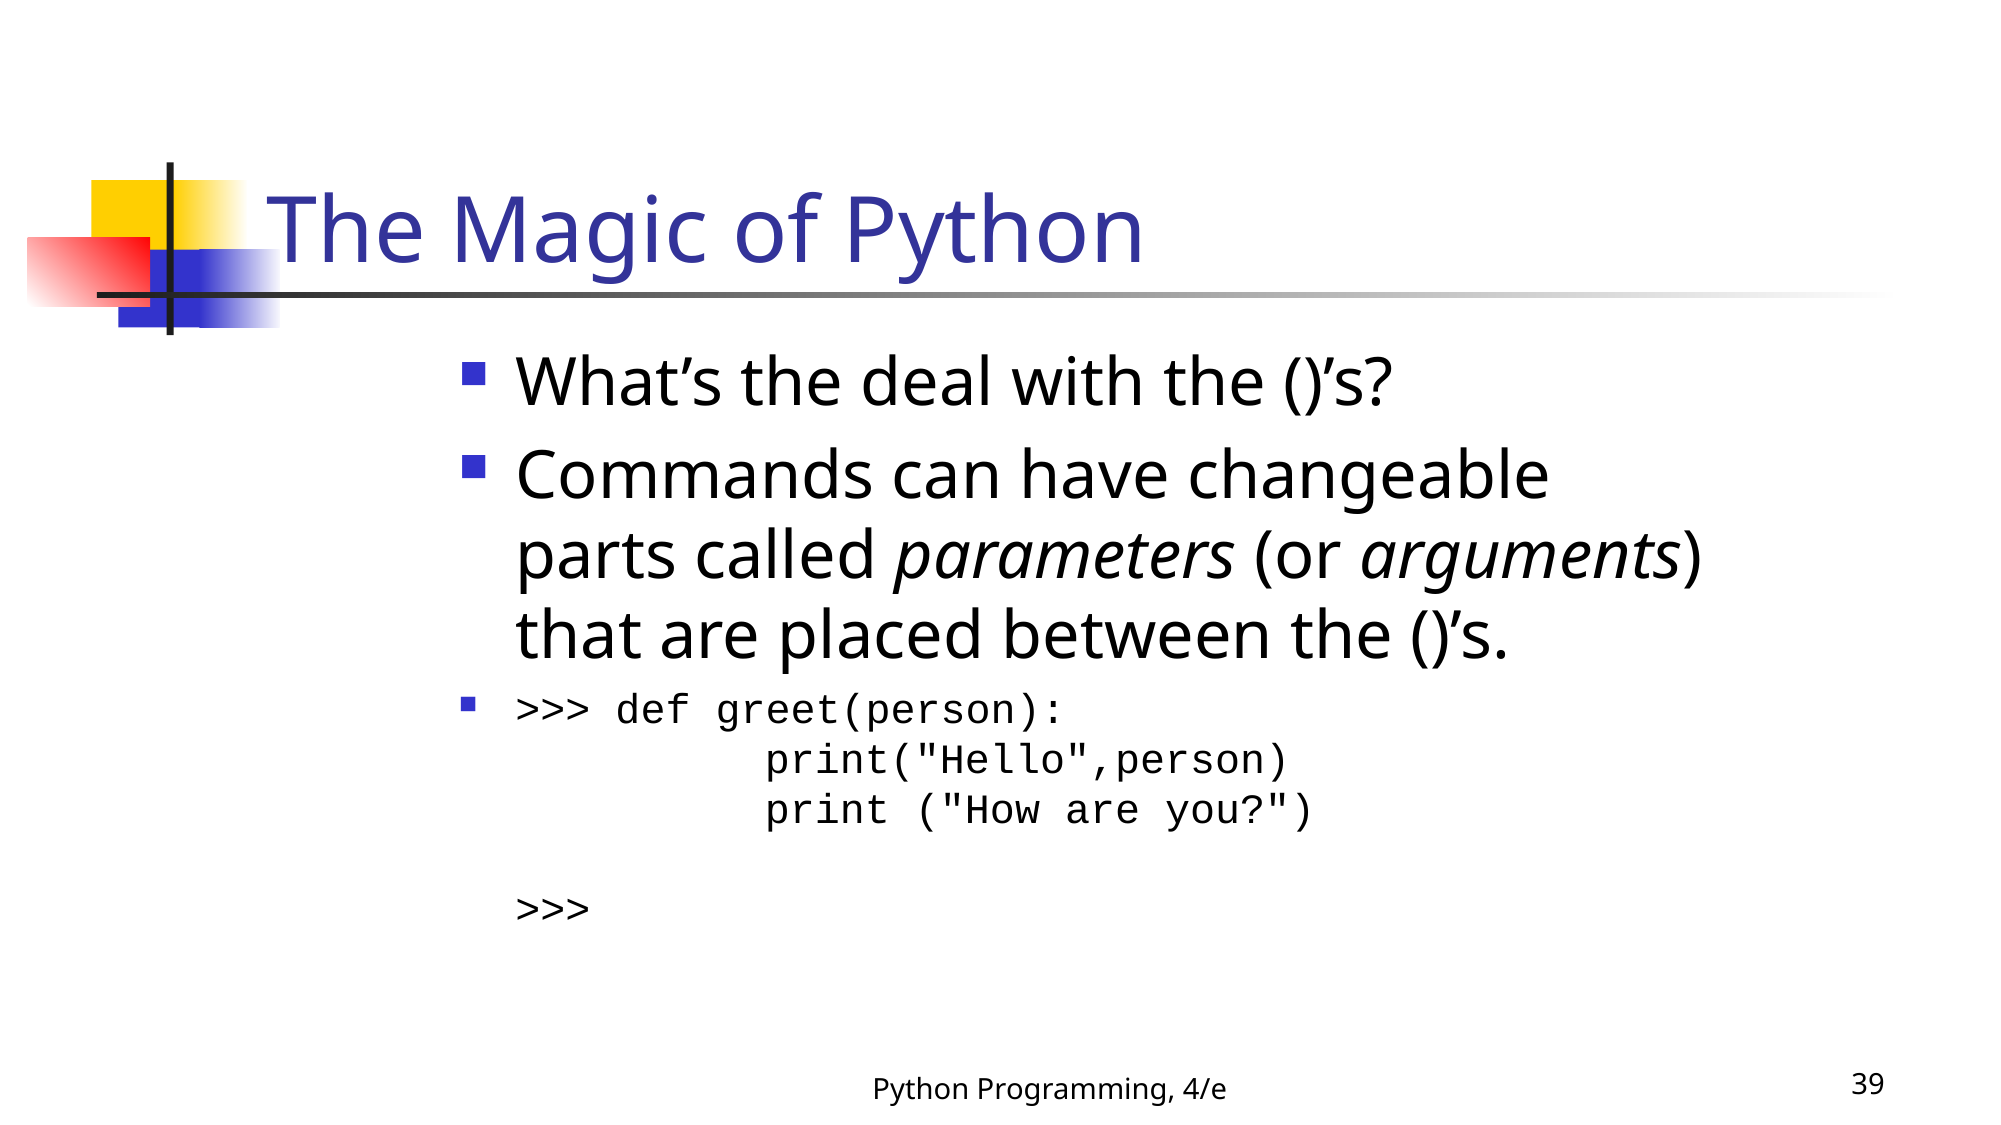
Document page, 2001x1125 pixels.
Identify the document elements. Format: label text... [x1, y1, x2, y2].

slide_number 39 [1483, 1037, 1901, 1113]
list What’s the deal with the ()’s? Commands can have changeable parts called parameters (or arguments) that are placed between the ()’s. >>> def greet(person): print("Hello",person) print ("How are you?") >>> [444, 331, 1719, 1057]
title The Magic of Python [251, 101, 1957, 289]
footer Python Programming, 4/e [733, 1037, 1367, 1113]
